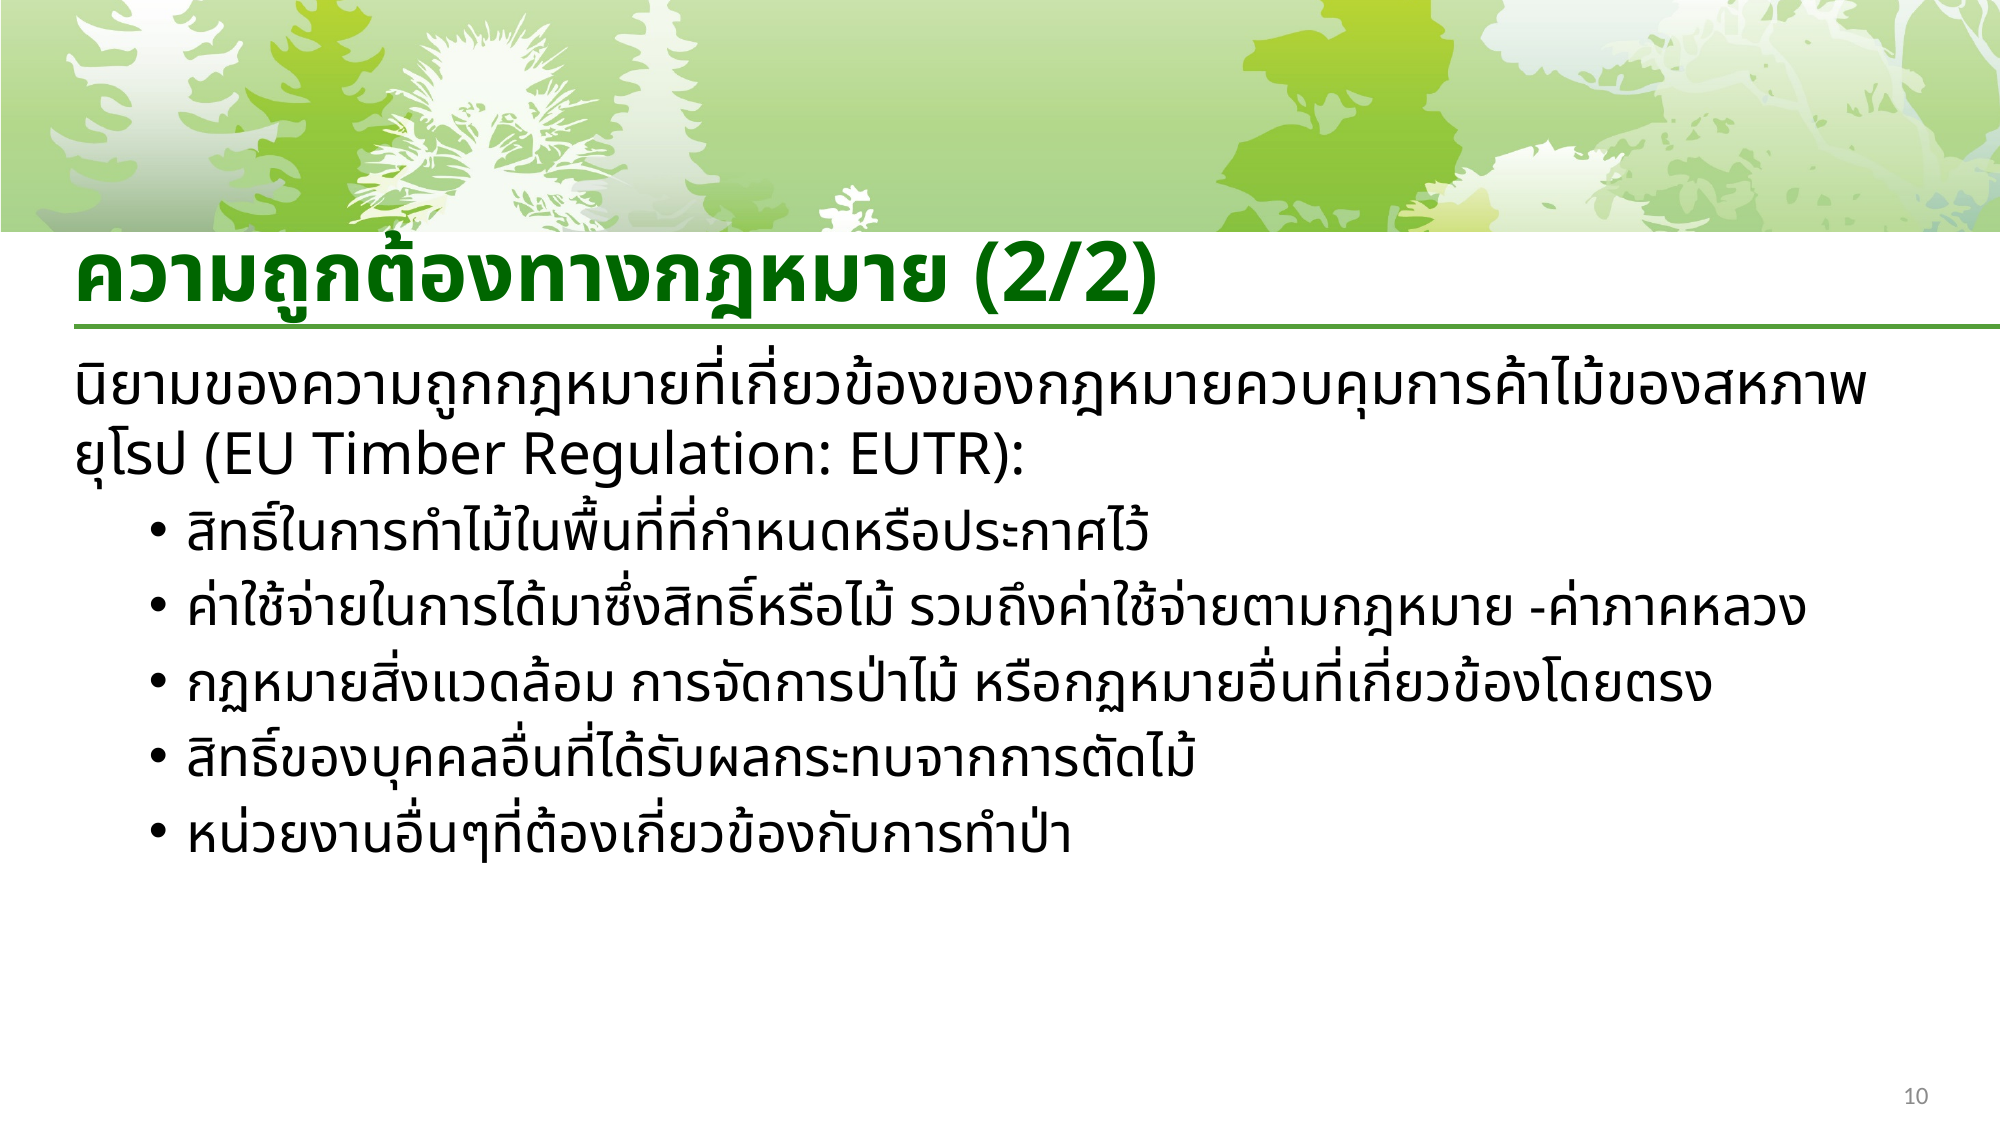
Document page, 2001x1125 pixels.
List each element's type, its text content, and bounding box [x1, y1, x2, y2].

picture [0, 0, 2000, 232]
slide_number 10 [1493, 1065, 1944, 1125]
list นิยามของความถูกกฎหมายที่เกี่ยวข้องของกฎหมายควบคุมการค้าไม้ของสหภาพยุโรป (EU Timber Regulation: EUTR): สิทธิ์ในการทำไม้ในพื้นที่ที่กำหนดหรือประกาศไว้ ค่าใช้จ่ายในการได้มาซึ่งสิทธิ์หรือไม้ รวมถึงค่าใช้จ่ายตามกฎหมาย -ค่าภาคหลวง กฏหมายสิ่งแวดล้อม การจัดการป่าไม้ หรือกฏหมายอื่นที่เกี่ยวข้องโดยตรง สิทธิ์ของบุคคลอื่นที่ได้รับผลกระทบจากการตัดไม้ หน่วยงานอื่นๆที่ต้องเกี่ยวข้องกับการทำป่า [58, 338, 1968, 1105]
title ความถูกต้องทางกฎหมาย (2/2) [58, 196, 1409, 338]
